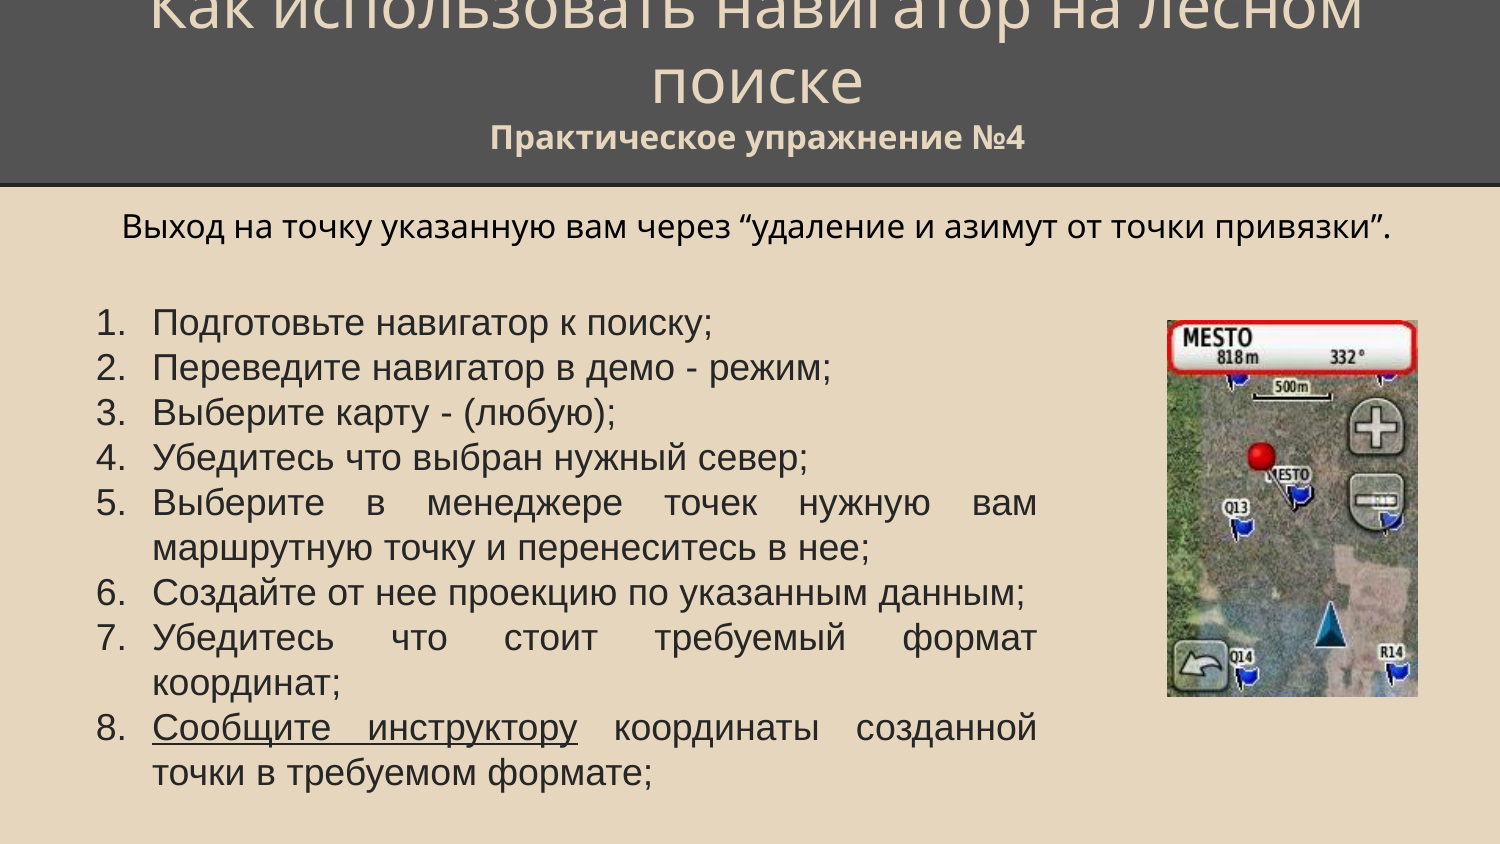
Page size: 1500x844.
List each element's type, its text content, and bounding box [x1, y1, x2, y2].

text_box Выход на точку указанную вам через “удаление и азимут от точки привязки”. [87, 190, 1428, 249]
picture [1167, 320, 1418, 698]
text_box Подготовьте навигатор к поиску; Переведите навигатор в демо - режим; Выберите карту - (любую); Убедитесь что выбран нужный север; Выберите в менеджере точек нужную вам маршрутную точку и перенеситесь в нее; Создайте от нее проекцию по указанным данным; Убедитесь что стоит требуемый формат координат; Сообщите инструктору координаты созданной точки в требуемом формате; [62, 282, 1054, 814]
title Как использовать навигатор на лесном поиске Практическое упражнение №4 [24, 10, 1492, 172]
